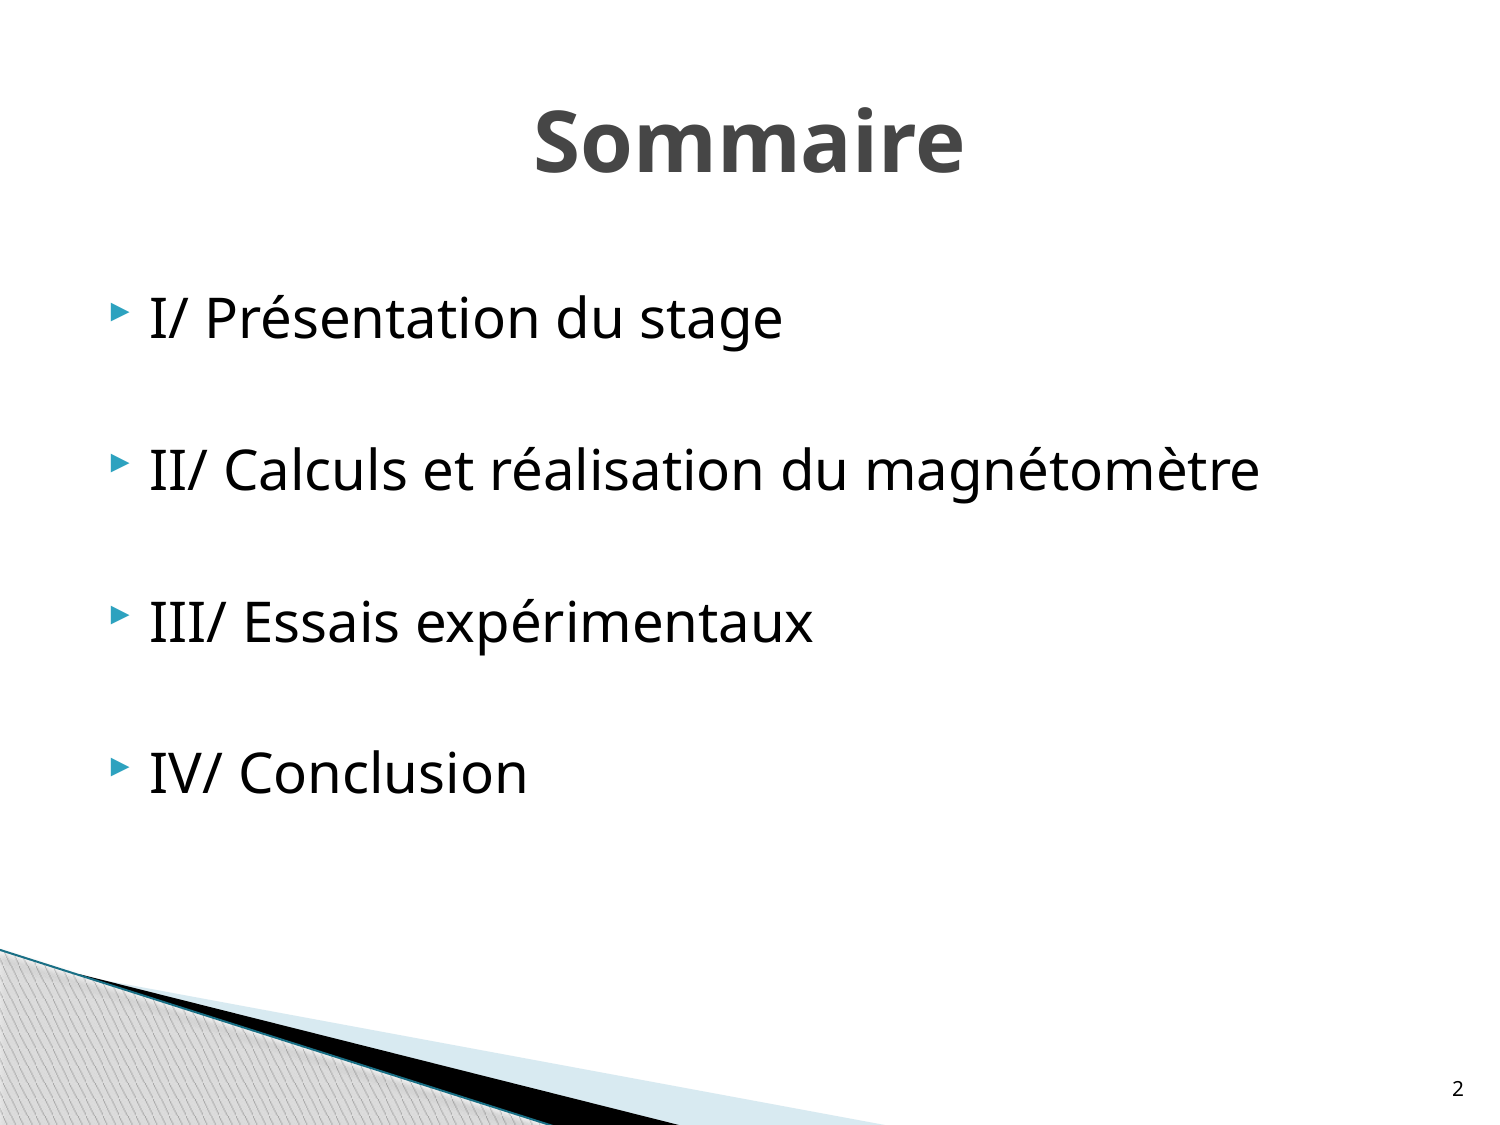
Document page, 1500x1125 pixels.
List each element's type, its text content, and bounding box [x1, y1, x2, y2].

list I/ Présentation du stage II/ Calculs et réalisation du magnétomètre III/ Essais expérimentaux IV/ Conclusion [75, 275, 1425, 1018]
title Sommaire [75, 45, 1425, 233]
slide_number 2 [1418, 1051, 1479, 1112]
